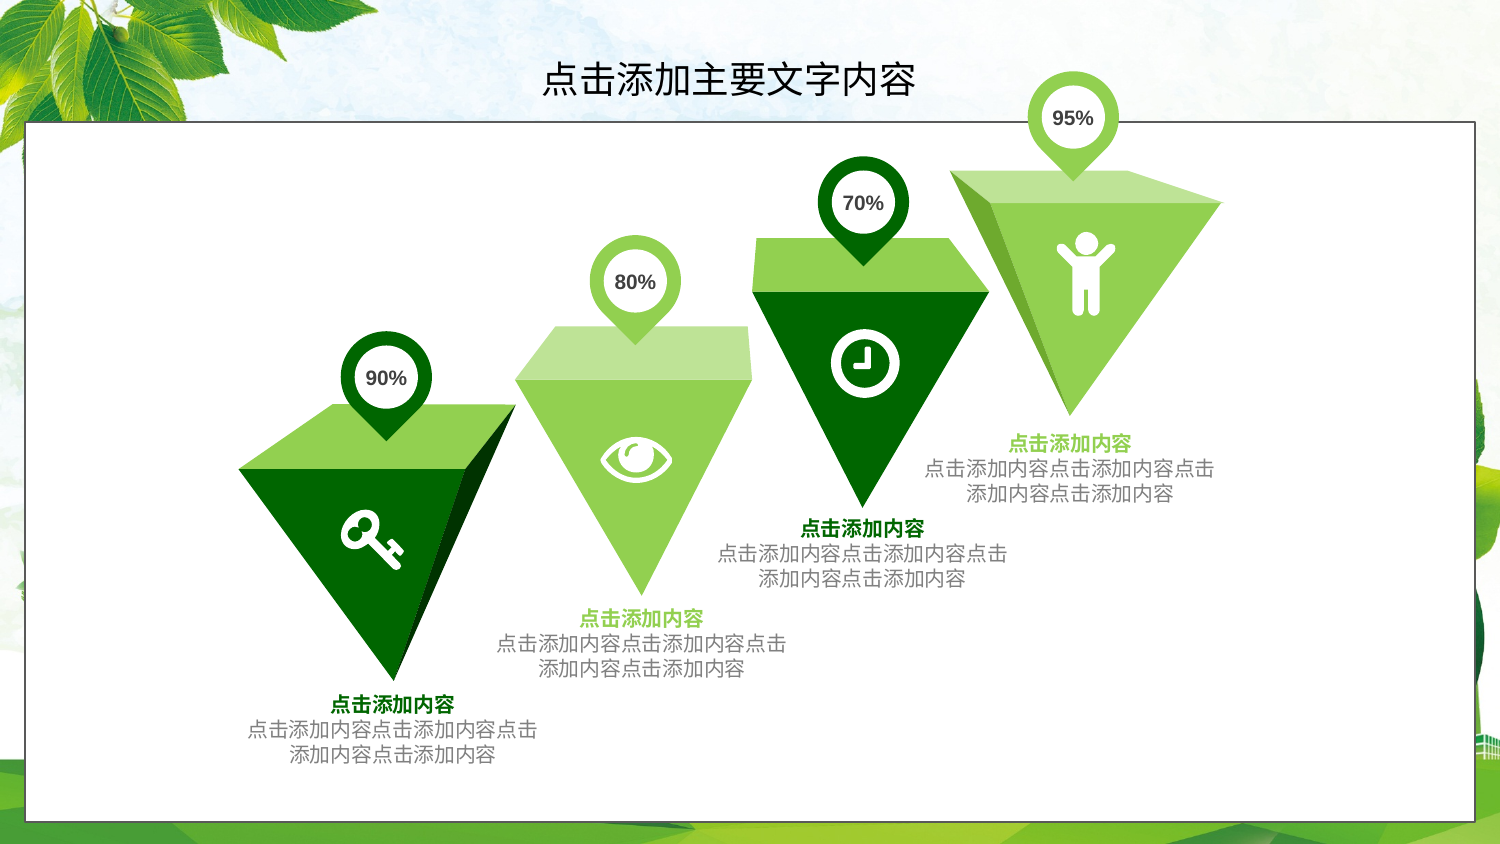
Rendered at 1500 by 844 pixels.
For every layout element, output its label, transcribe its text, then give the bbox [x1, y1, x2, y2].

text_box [751, 237, 990, 508]
text_box 点击添加内容 点击添加内容点击添加内容点击添加内容点击添加内容 [238, 691, 548, 767]
picture [0, 0, 1500, 844]
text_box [238, 403, 516, 682]
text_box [340, 330, 433, 423]
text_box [817, 155, 910, 248]
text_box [949, 170, 1225, 417]
text_box 点击添加内容 点击添加内容点击添加内容点击添加内容点击添加内容 [994, 430, 1225, 506]
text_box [1027, 70, 1120, 163]
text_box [589, 234, 682, 327]
text_box 点击添加内容 点击添加内容点击添加内容点击添加内容点击添加内容 [520, 605, 797, 681]
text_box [514, 326, 753, 597]
text_box 点击添加内容 点击添加内容点击添加内容点击添加内容点击添加内容 [757, 515, 1017, 591]
